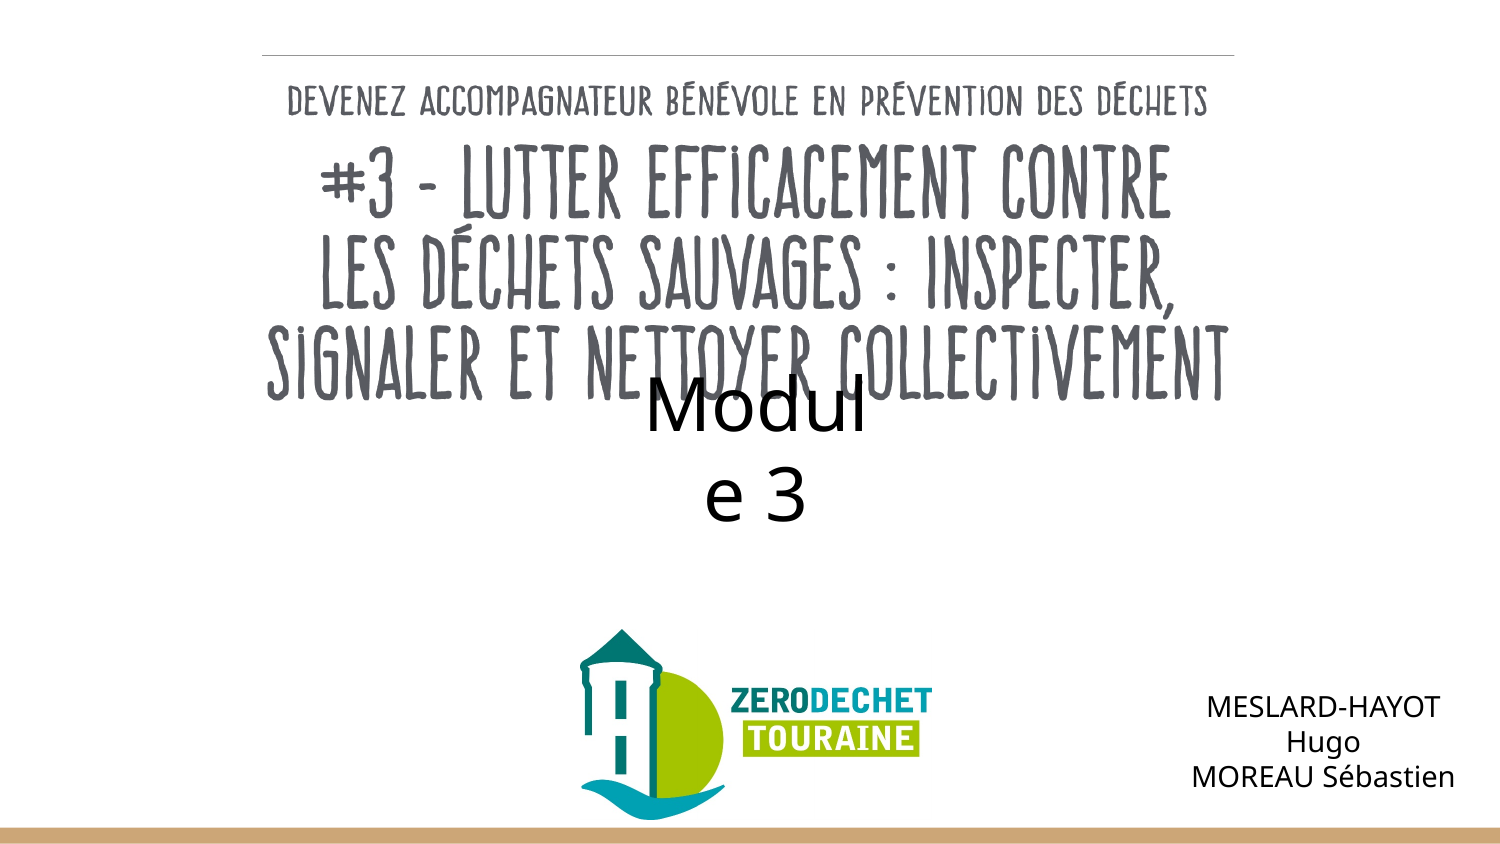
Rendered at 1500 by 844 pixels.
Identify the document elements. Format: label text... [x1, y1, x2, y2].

text_box Module 3 [620, 442, 892, 552]
text_box MESLARD-HAYOT Hugo MOREAU Sébastien [1175, 681, 1472, 801]
picture [261, 55, 1235, 423]
picture [580, 629, 932, 820]
